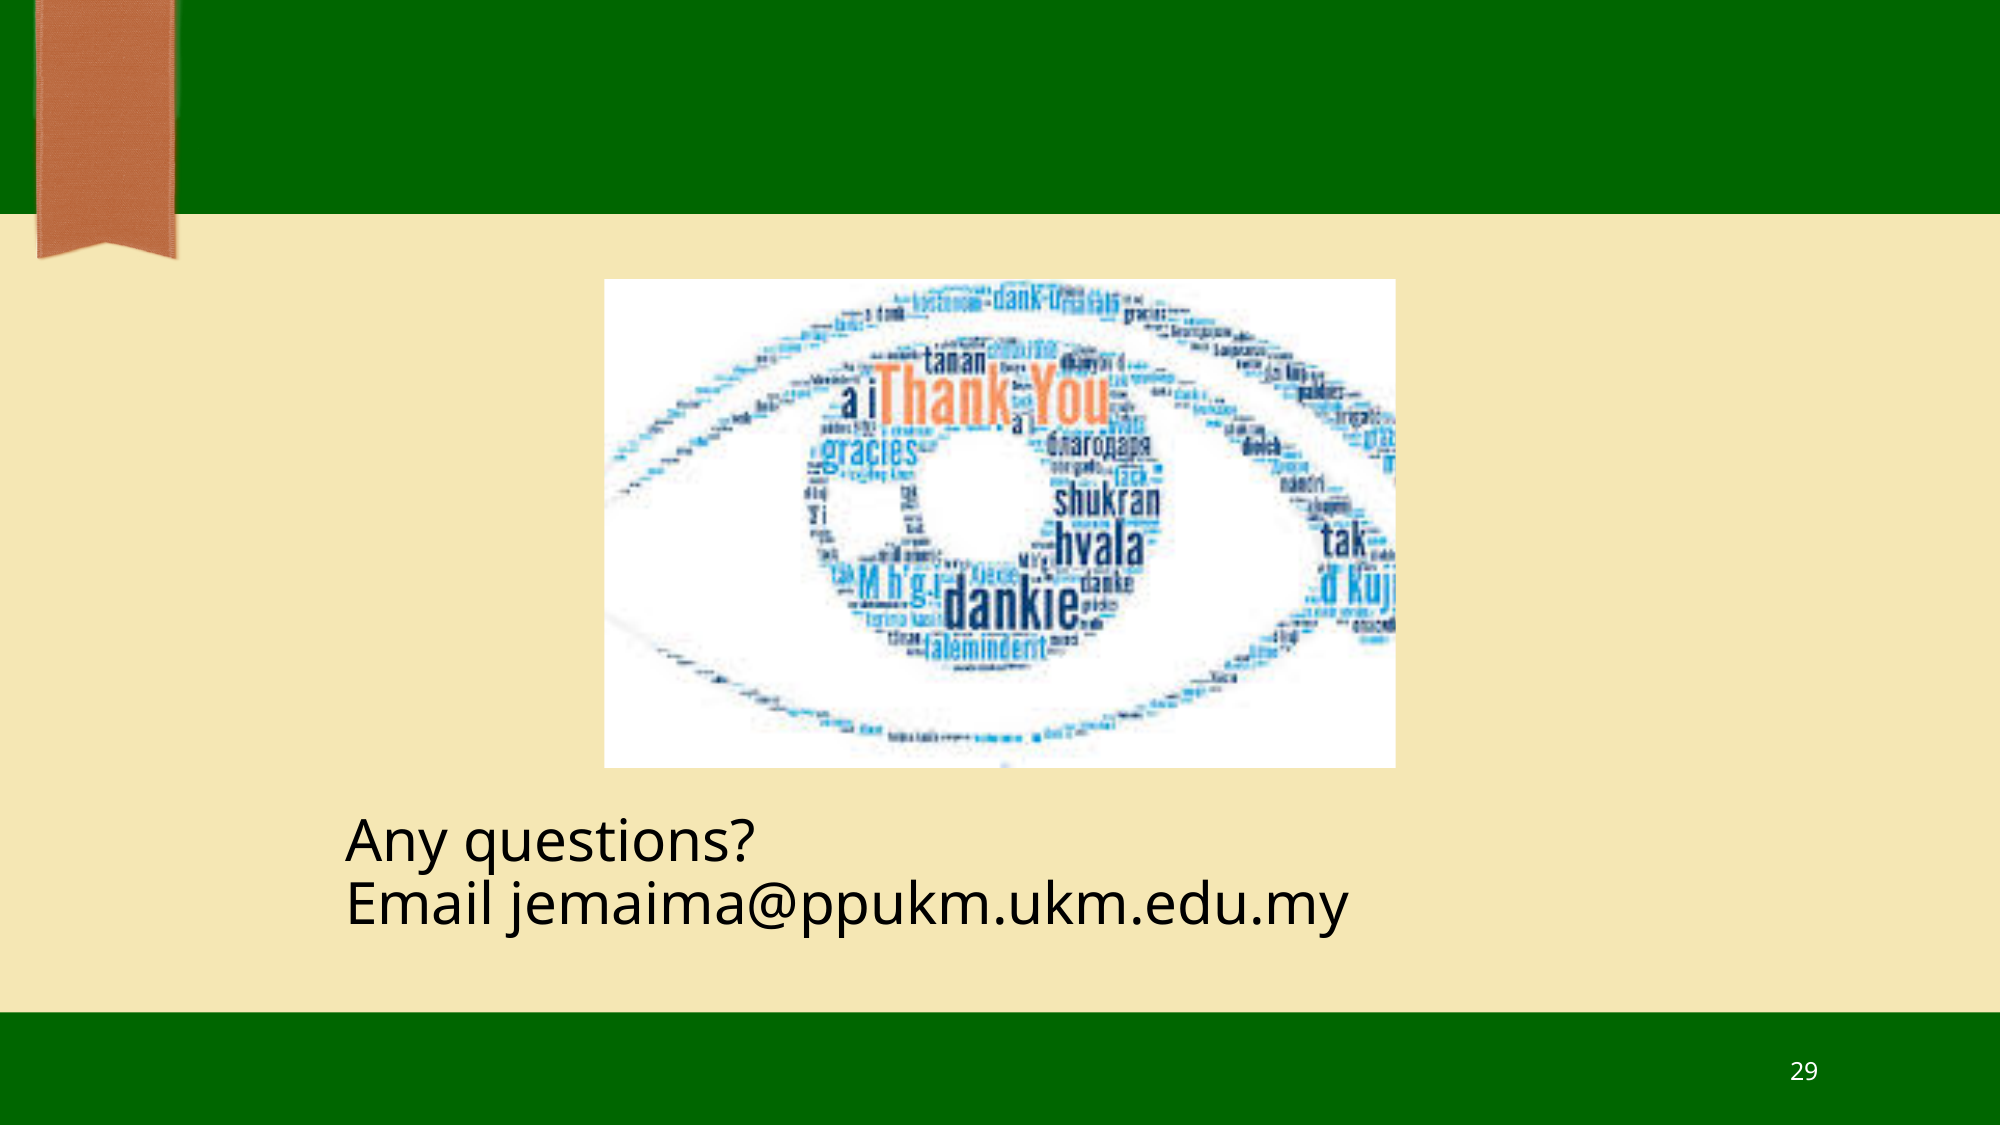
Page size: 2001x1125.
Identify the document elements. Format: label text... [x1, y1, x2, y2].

picture [604, 279, 1396, 768]
title Any questions? Email jemaima@ppukm.ukm.edu.my [330, 723, 1672, 945]
slide_number 29 [1518, 1042, 1819, 1103]
